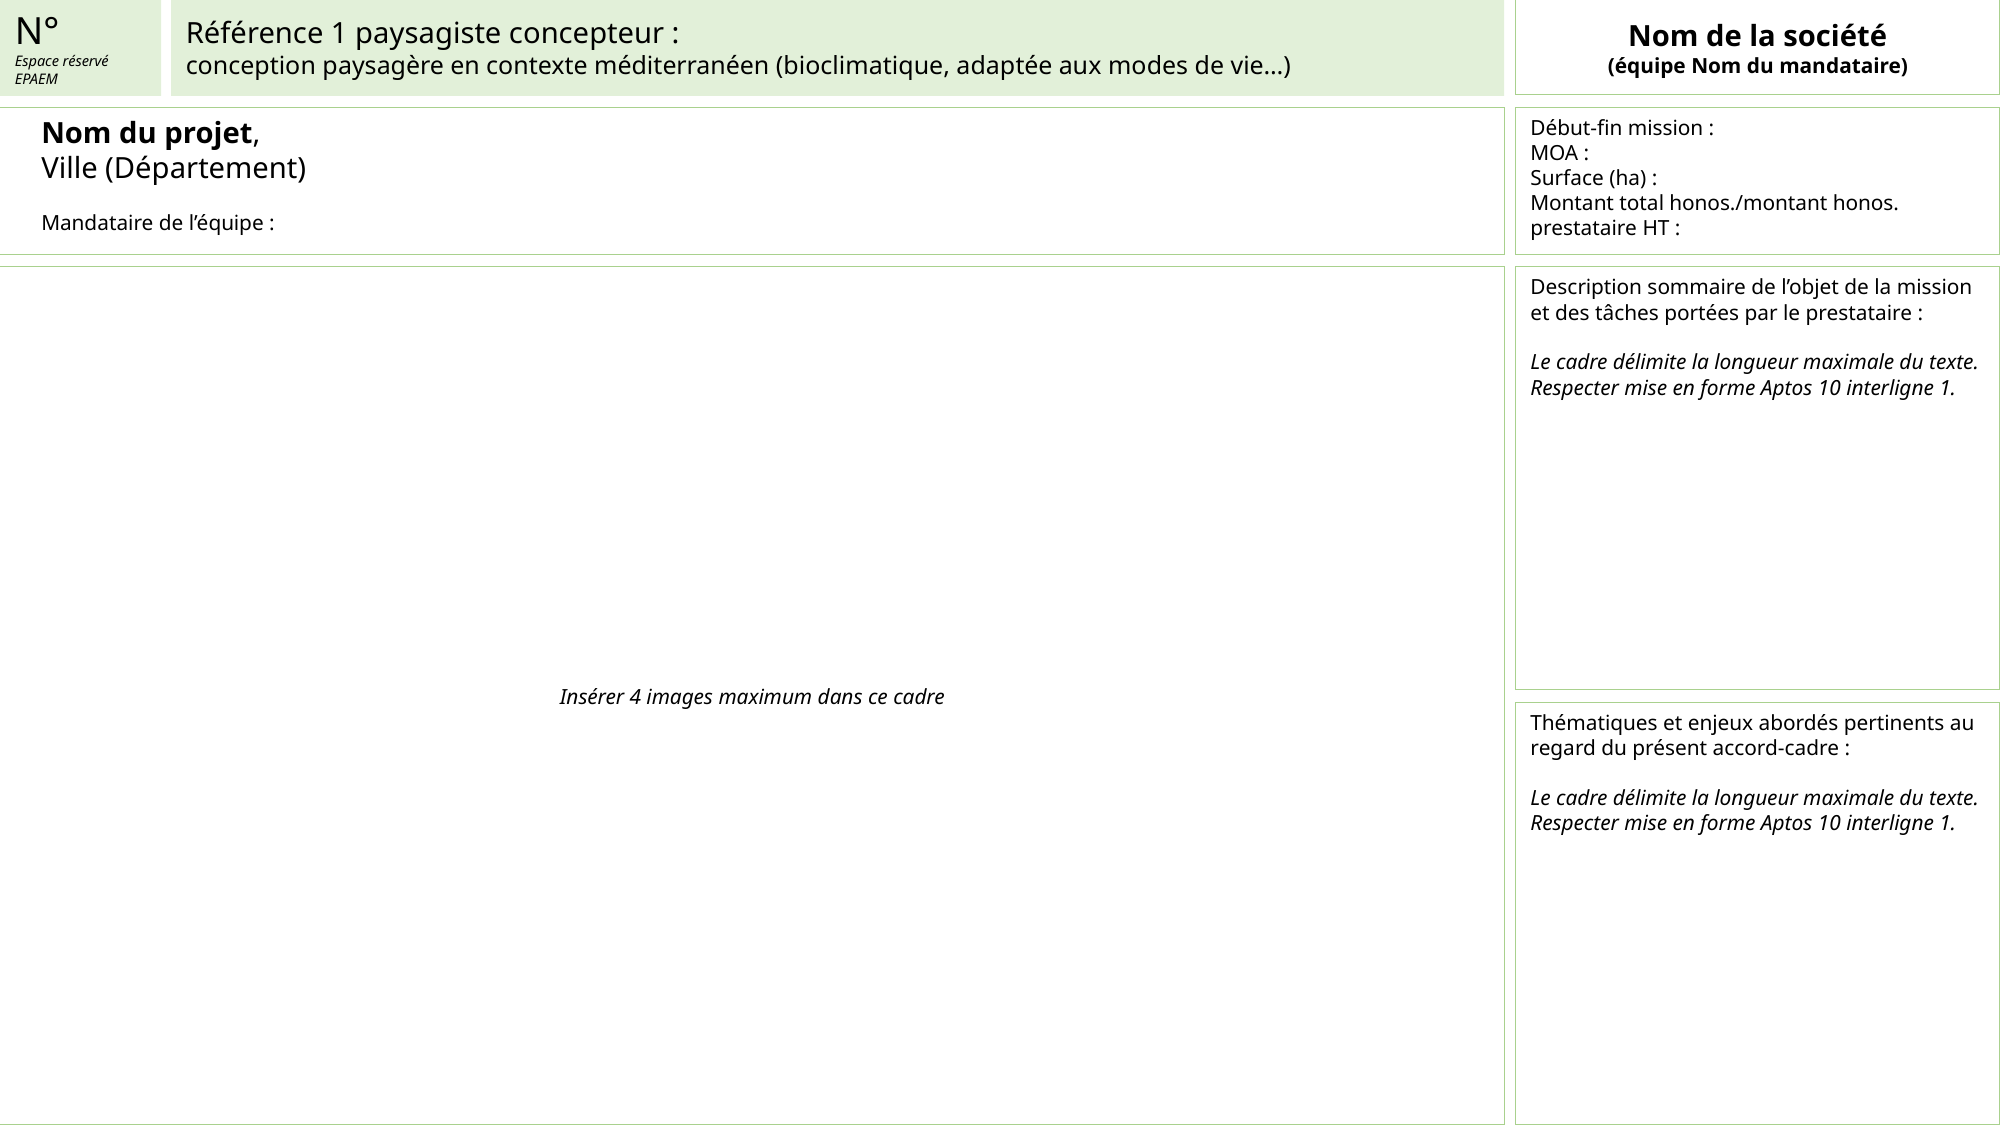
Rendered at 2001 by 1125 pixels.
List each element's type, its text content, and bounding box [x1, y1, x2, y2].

text_box Référence 1 paysagiste concepteur : conception paysagère en contexte méditerranéen (bioclimatique, adaptée aux modes de vie…) [171, 0, 1505, 96]
text_box Nom de la société (équipe Nom du mandataire) [1515, 0, 2000, 95]
text_box Description sommaire de l’objet de la mission et des tâches portées par le prestataire : Le cadre délimite la longueur maximale du texte. Respecter mise en forme Aptos 10 interligne 1. [1515, 266, 2000, 690]
text_box Insérer 4 images maximum dans ce cadre [0, 266, 1505, 1125]
text_box Début-fin mission : MOA : Surface (ha) : Montant total honos./montant honos. prestataire HT : [1515, 107, 2000, 255]
text_box Nom du projet, Ville (Département) Mandataire de l’équipe : [0, 107, 1505, 255]
text_box Thématiques et enjeux abordés pertinents au regard du présent accord-cadre : Le cadre délimite la longueur maximale du texte. Respecter mise en forme Aptos 10 interligne 1. [1515, 702, 2000, 1125]
text_box N° Espace réservé EPAEM [0, 0, 162, 96]
